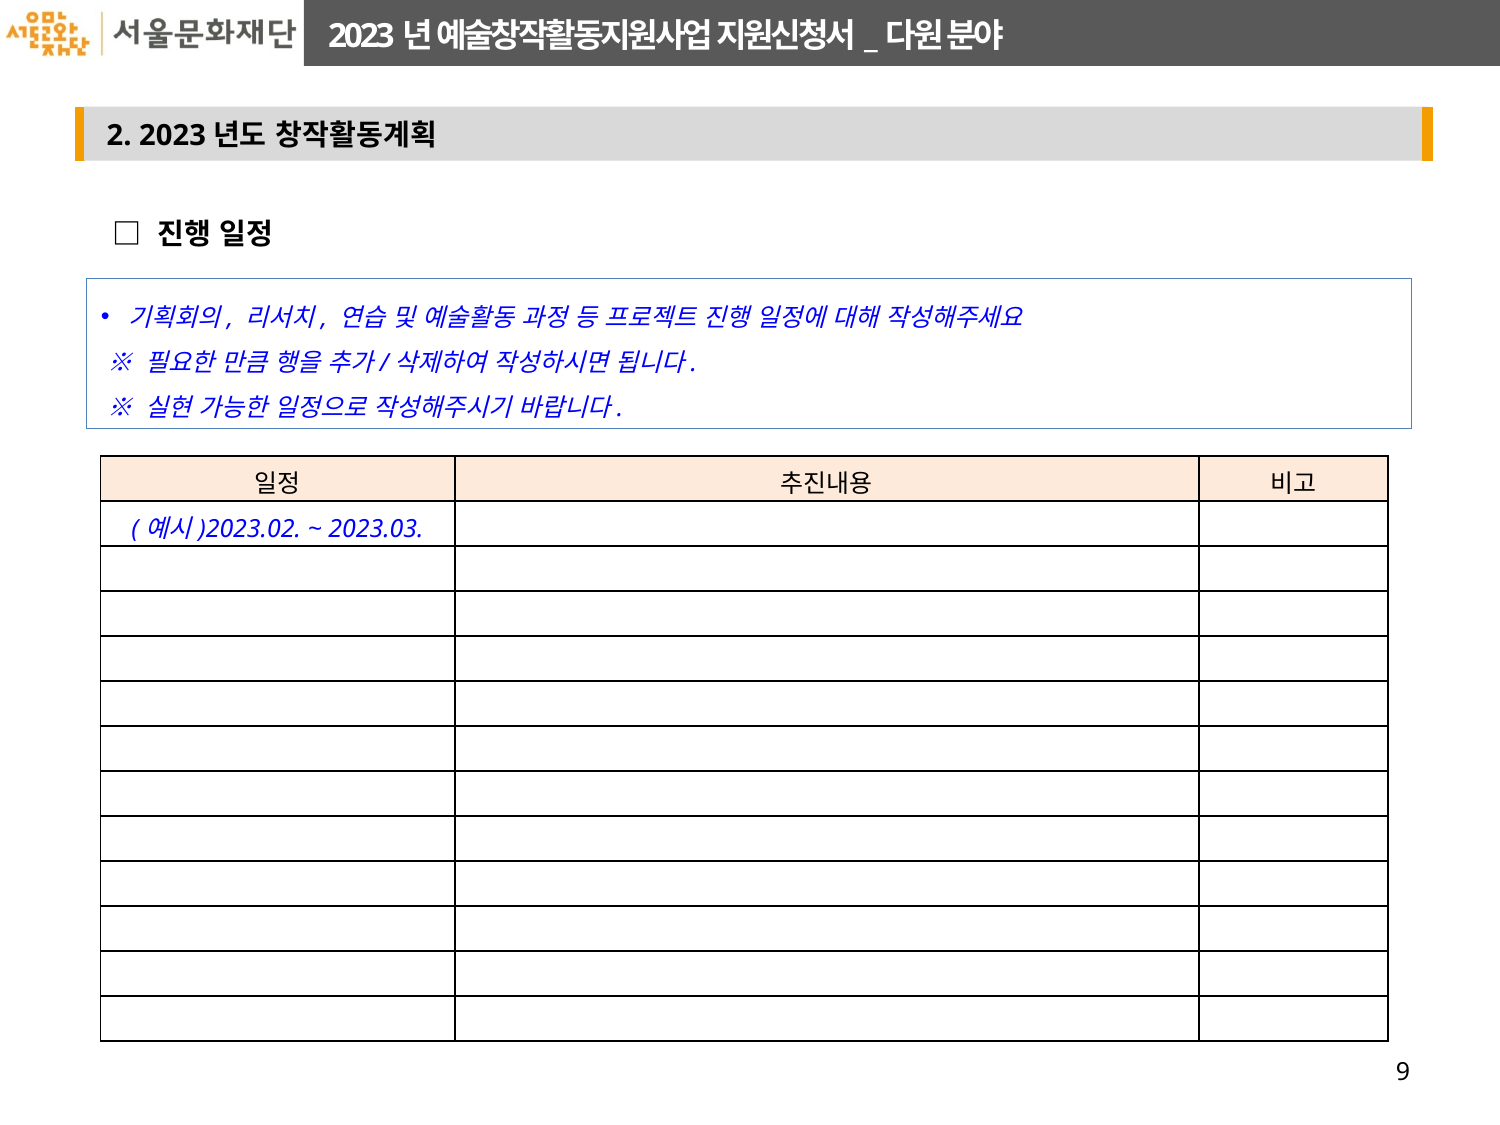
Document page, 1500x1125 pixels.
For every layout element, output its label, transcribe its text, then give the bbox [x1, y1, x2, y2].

table_header 일정 [101, 457, 454, 500]
table_cell [101, 952, 454, 995]
table_cell [1200, 682, 1387, 725]
table_cell [1200, 502, 1387, 545]
table_cell [456, 547, 1198, 590]
table_cell [1200, 862, 1387, 905]
text_box 기획회의, 리서치, 연습 및 예술활동 과정 등 프로젝트 진행 일정에 대해 작성해주세요 ※ 필요한 만큼 행을 추가/삭제하여 작성하시면 됩니다. ※ 실현 가능한 일정으로 작성해주시기 바랍니다. [86, 278, 1412, 429]
table_cell [101, 547, 454, 590]
table_cell [101, 727, 454, 770]
slide_number 9 [1074, 1042, 1425, 1103]
table_cell [1200, 637, 1387, 680]
table_cell [456, 817, 1198, 860]
table_cell [456, 727, 1198, 770]
table_cell (예시)2023.02. ~ 2023.03. [101, 502, 454, 545]
table_cell [101, 772, 454, 815]
table_header 비고 [1200, 457, 1387, 500]
table_cell [1200, 592, 1387, 635]
table_header 추진내용 [456, 457, 1198, 500]
table_cell [1200, 772, 1387, 815]
table_cell [456, 907, 1198, 950]
table_cell [456, 862, 1198, 905]
table_cell [1200, 817, 1387, 860]
table_cell [101, 817, 454, 860]
table_cell [456, 592, 1198, 635]
text_box □ 진행 일정 [98, 208, 1459, 398]
table_cell [456, 772, 1198, 815]
table_cell [101, 862, 454, 905]
table_cell [1200, 727, 1387, 770]
table_cell [456, 637, 1198, 680]
table_cell [101, 907, 454, 950]
table_cell [1200, 907, 1387, 950]
table_cell [101, 997, 454, 1040]
table_cell [101, 637, 454, 680]
table_cell [456, 682, 1198, 725]
table_cell [101, 592, 454, 635]
table_cell [456, 502, 1198, 545]
table_cell [456, 952, 1198, 995]
picture [6, 6, 298, 61]
table_cell [101, 682, 454, 725]
table_cell [1200, 547, 1387, 590]
table_cell [1200, 997, 1387, 1040]
table_cell [1200, 952, 1387, 995]
table_cell [456, 997, 1198, 1040]
